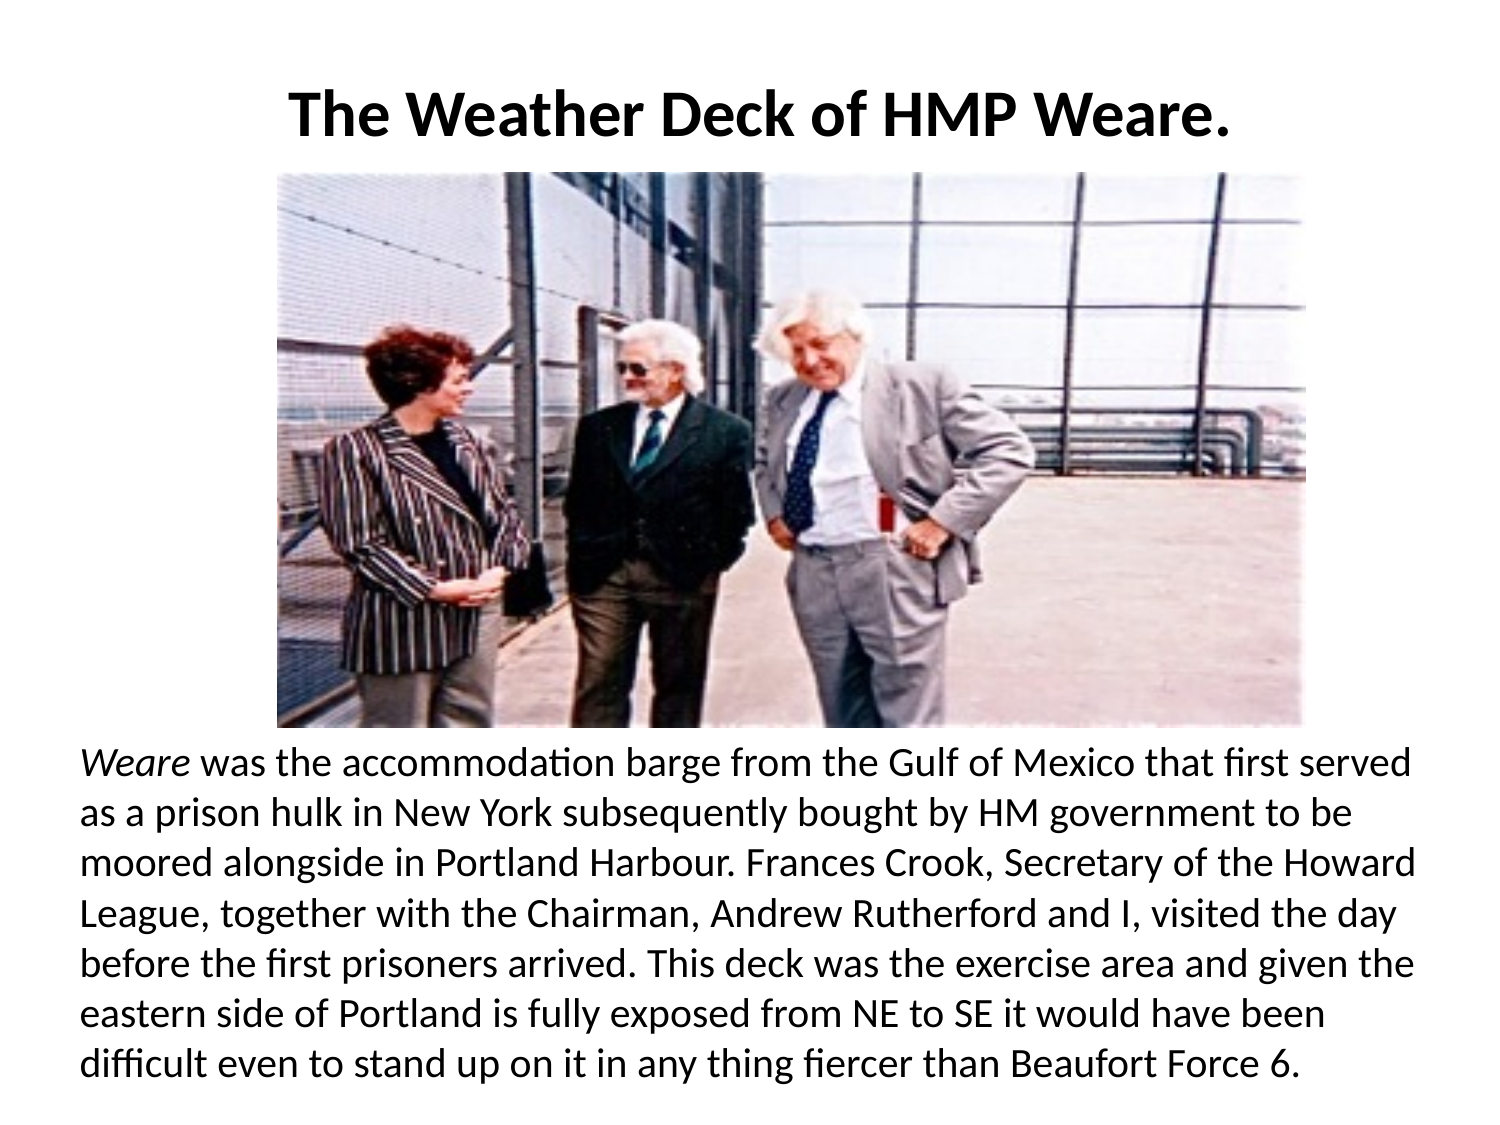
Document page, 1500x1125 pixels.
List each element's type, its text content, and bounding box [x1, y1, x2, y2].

picture [277, 172, 1307, 729]
text_box Weare was the accommodation barge from the Gulf of Mexico that first served as a prison hulk in New York subsequently bought by HM government to be moored alongside in Portland Harbour. Frances Crook, Secretary of the Howard League, together with the Chairman, Andrew Rutherford and I, visited the day before the first prisoners arrived. This deck was the exercise area and given the eastern side of Portland is fully exposed from NE to SE it would have been difficult even to stand up on it in any thing fiercer than Beaufort Force 6. [64, 727, 1436, 1093]
title The Weather Deck of HMP Weare. [85, 15, 1436, 204]
